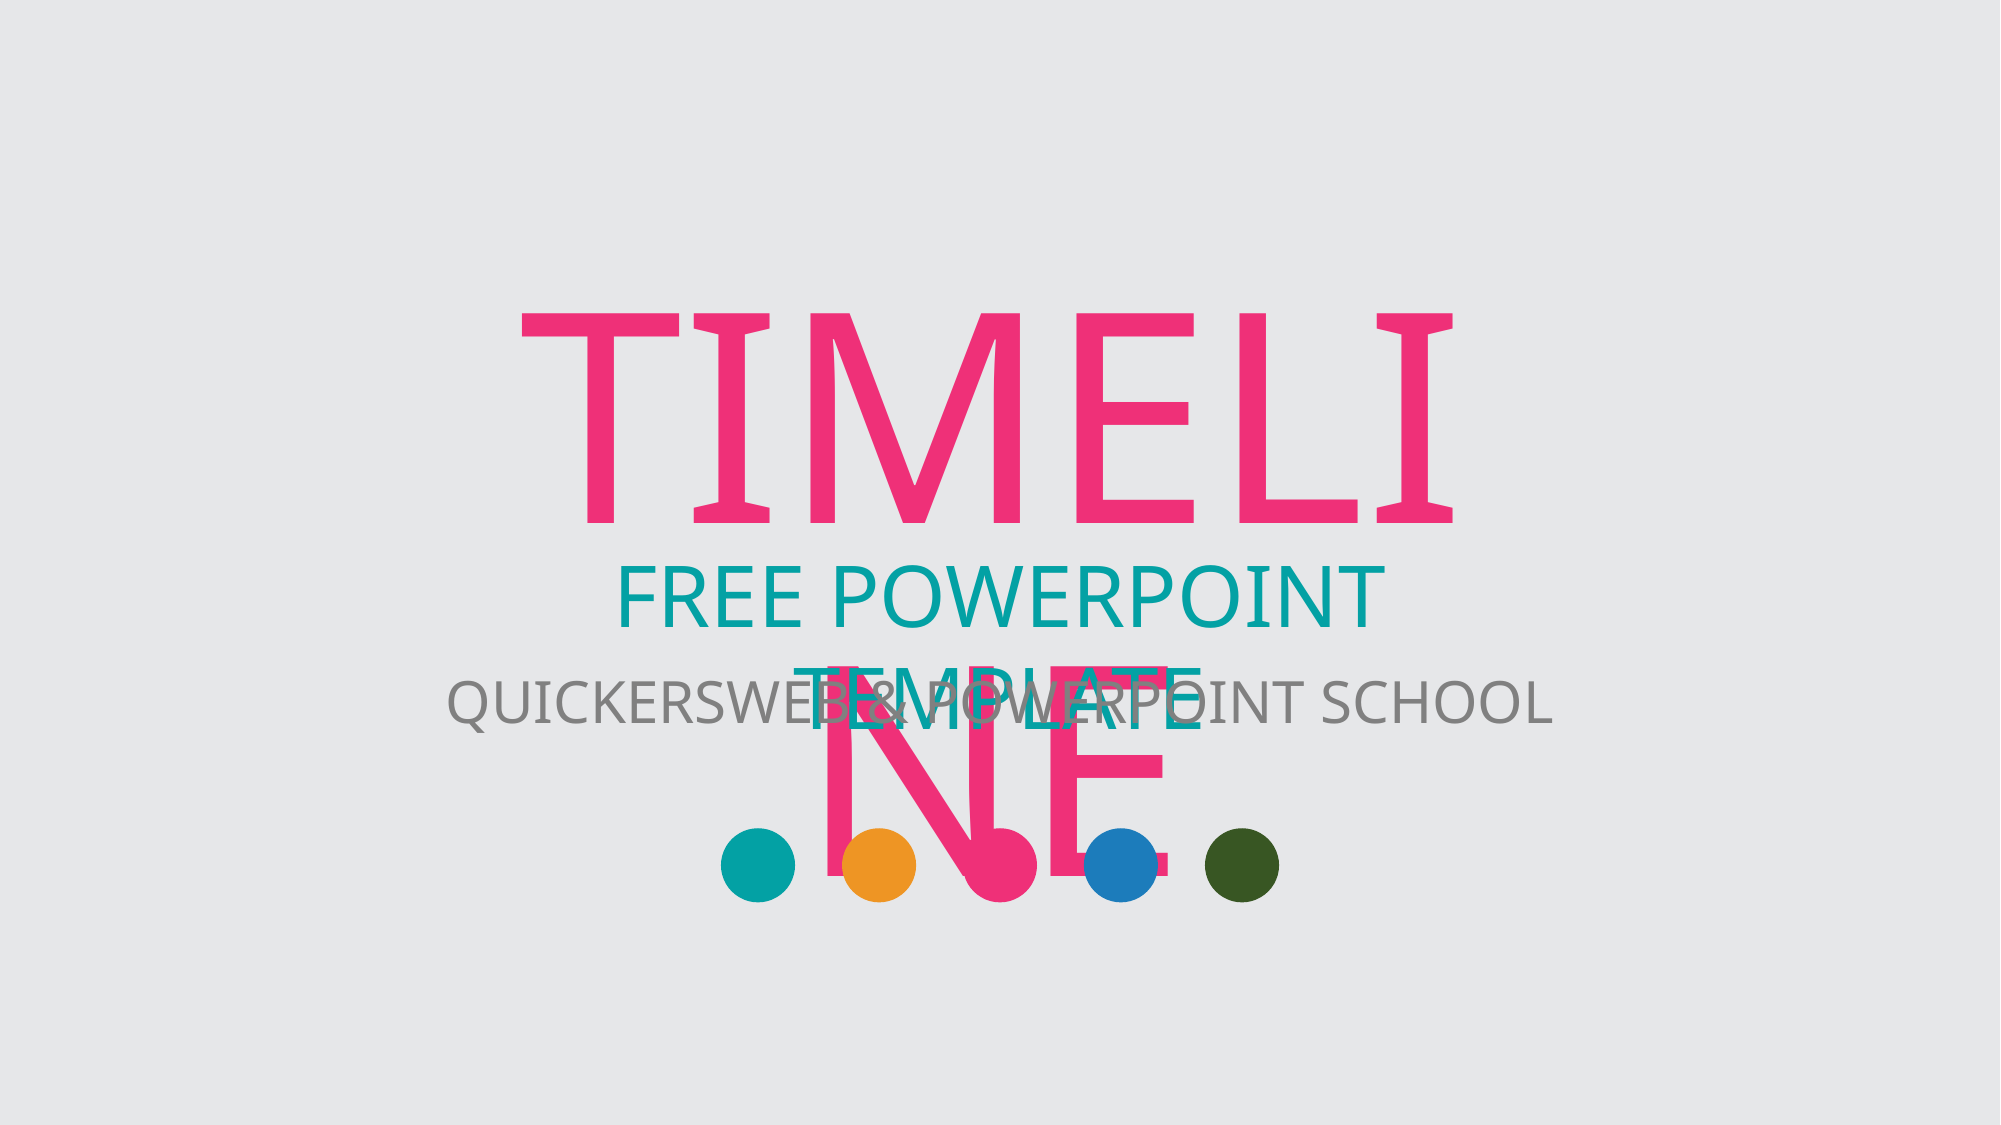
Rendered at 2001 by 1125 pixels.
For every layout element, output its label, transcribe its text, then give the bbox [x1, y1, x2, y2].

text_box FREE POWERPOINT TEMPLATE [402, 743, 1597, 755]
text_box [720, 828, 1280, 903]
text_box TIMELINE [395, 222, 1590, 943]
text_box QUICKERSWEB & POWERPOINT SCHOOL [402, 657, 1597, 743]
text_box FREE POWERPOINT TEMPLATE [402, 534, 1597, 657]
